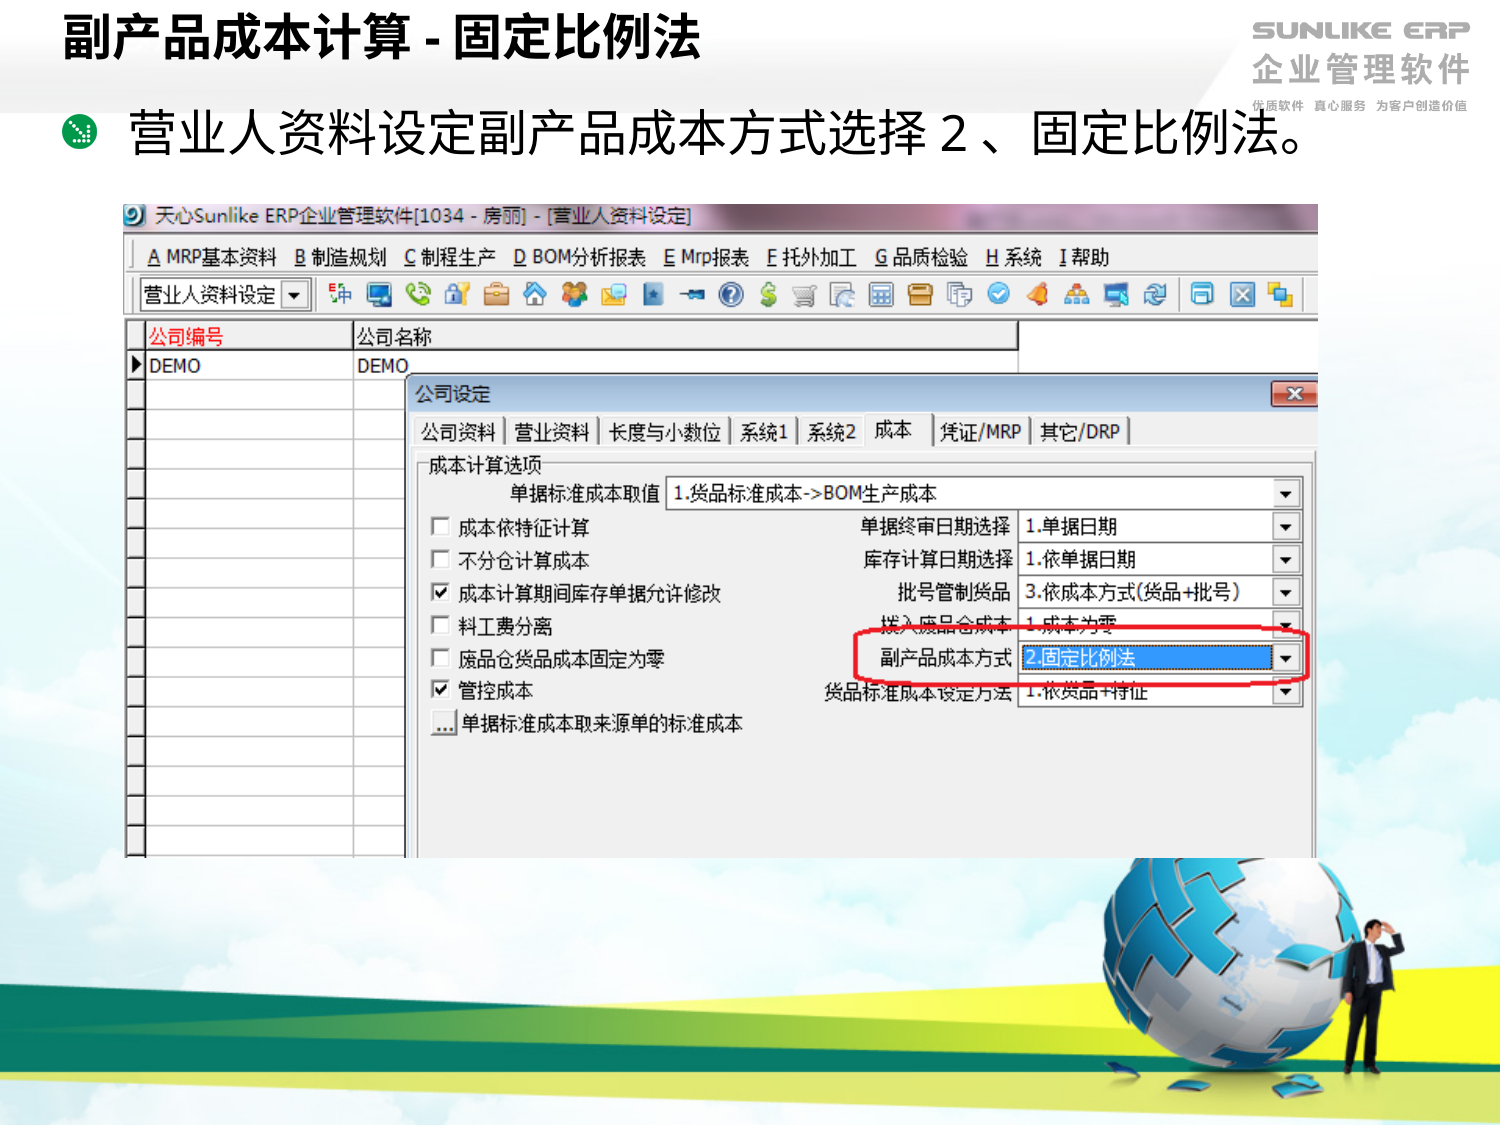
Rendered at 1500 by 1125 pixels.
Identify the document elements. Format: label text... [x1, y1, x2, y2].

title 副产品成本计算-固定比例法 [62, 12, 855, 68]
picture [0, 0, 1500, 1125]
list 营业人资料设定副产品成本方式选择2、固定比例法。 [62, 108, 1438, 1053]
